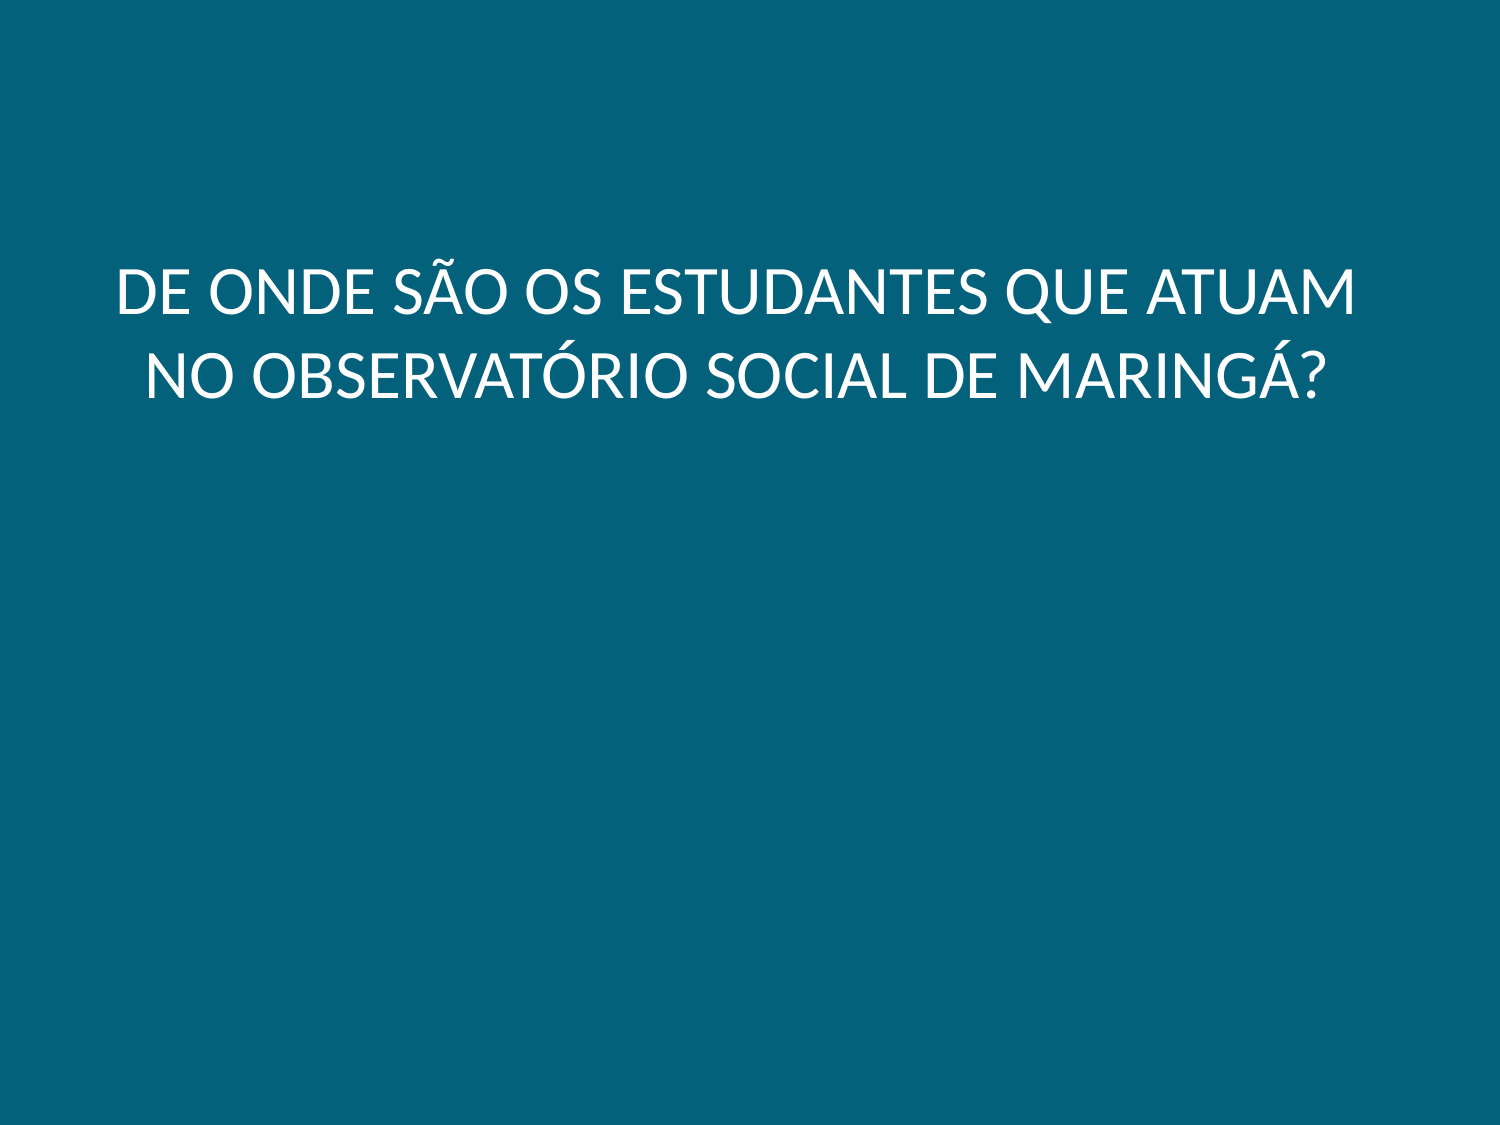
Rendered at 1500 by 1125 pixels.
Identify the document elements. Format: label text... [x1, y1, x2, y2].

title DE ONDE SÃO OS ESTUDANTES QUE ATUAM NO OBSERVATÓRIO SOCIAL DE MARINGÁ? [100, 208, 1376, 450]
